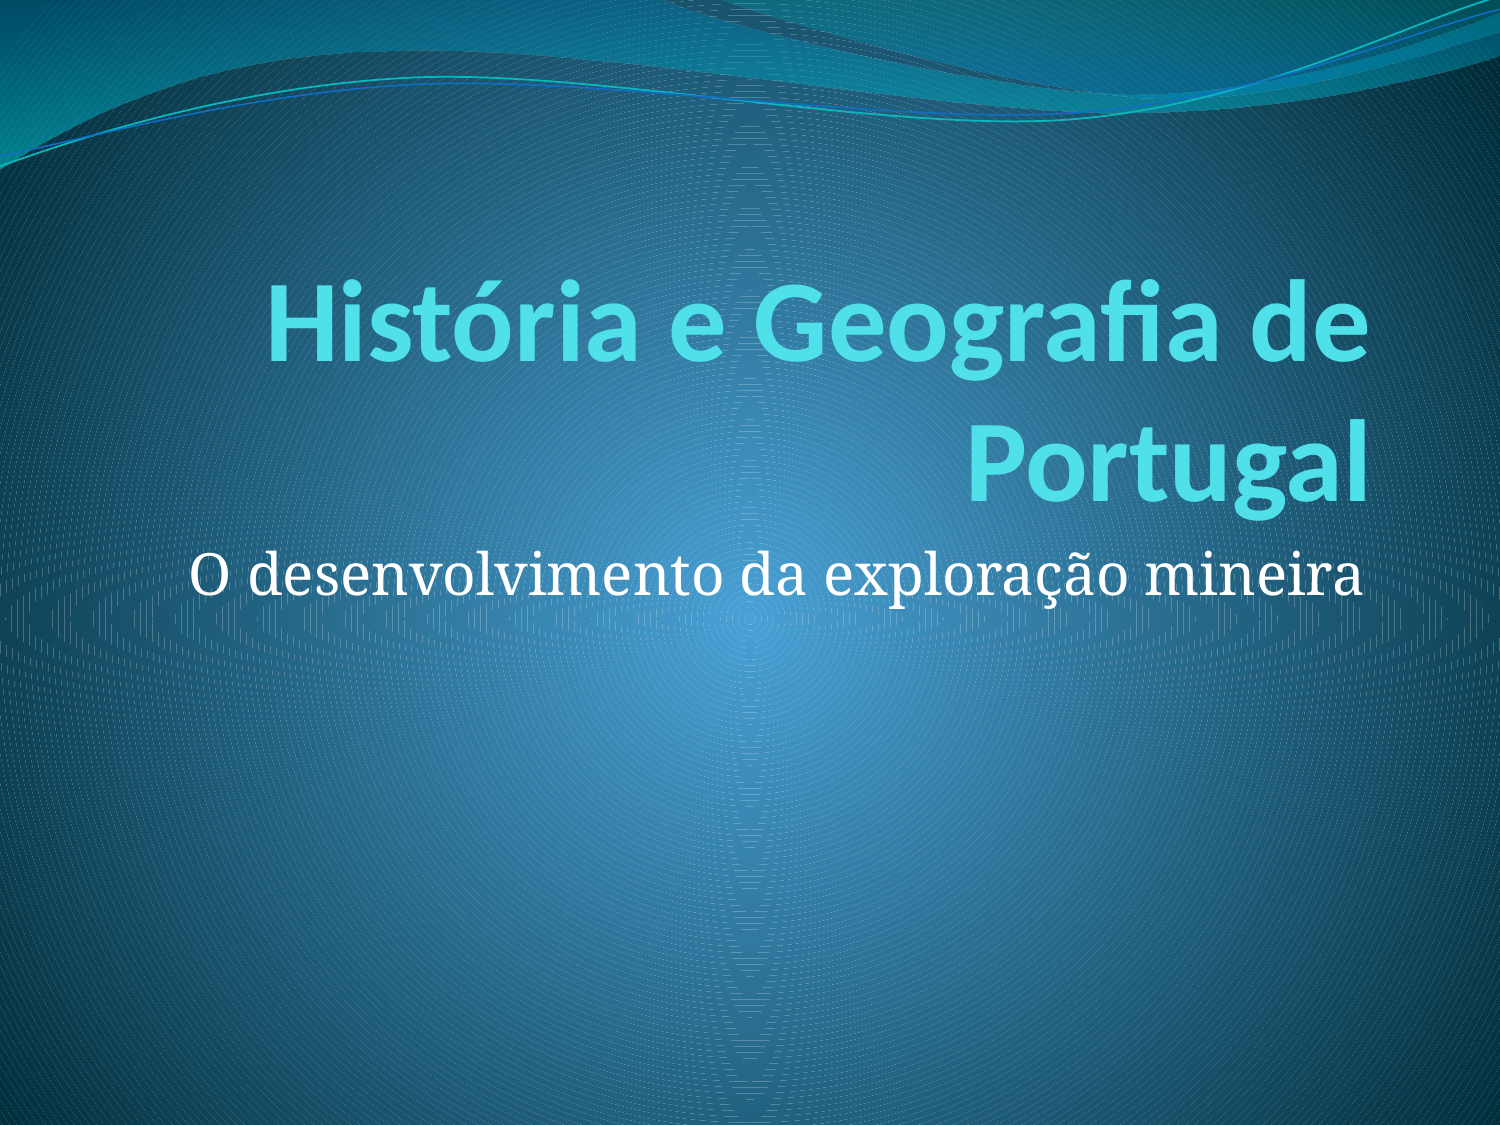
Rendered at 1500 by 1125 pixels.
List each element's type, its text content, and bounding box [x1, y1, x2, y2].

title História e Geografia de Portugal [87, 224, 1376, 525]
subtitle O desenvolvimento da exploração mineira [87, 529, 1376, 818]
